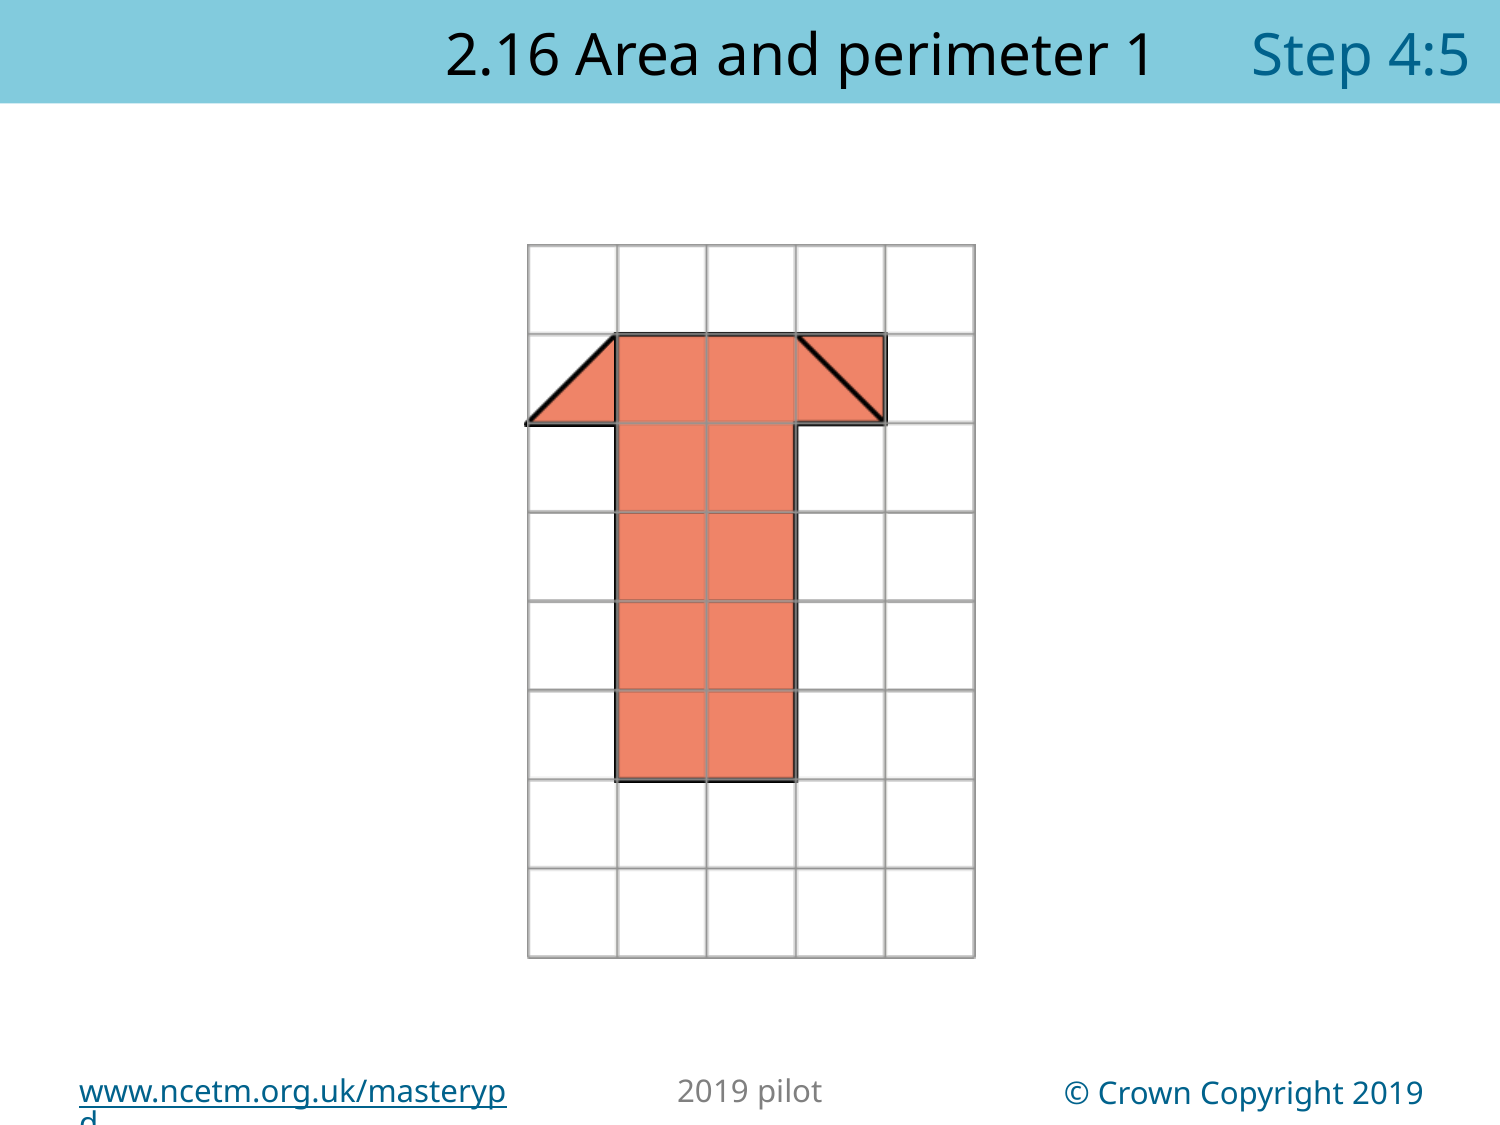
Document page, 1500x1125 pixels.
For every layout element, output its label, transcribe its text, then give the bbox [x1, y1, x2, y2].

picture [523, 243, 976, 960]
list 2.16 Area and perimeter 1 Step 4:5 [0, 0, 1500, 104]
